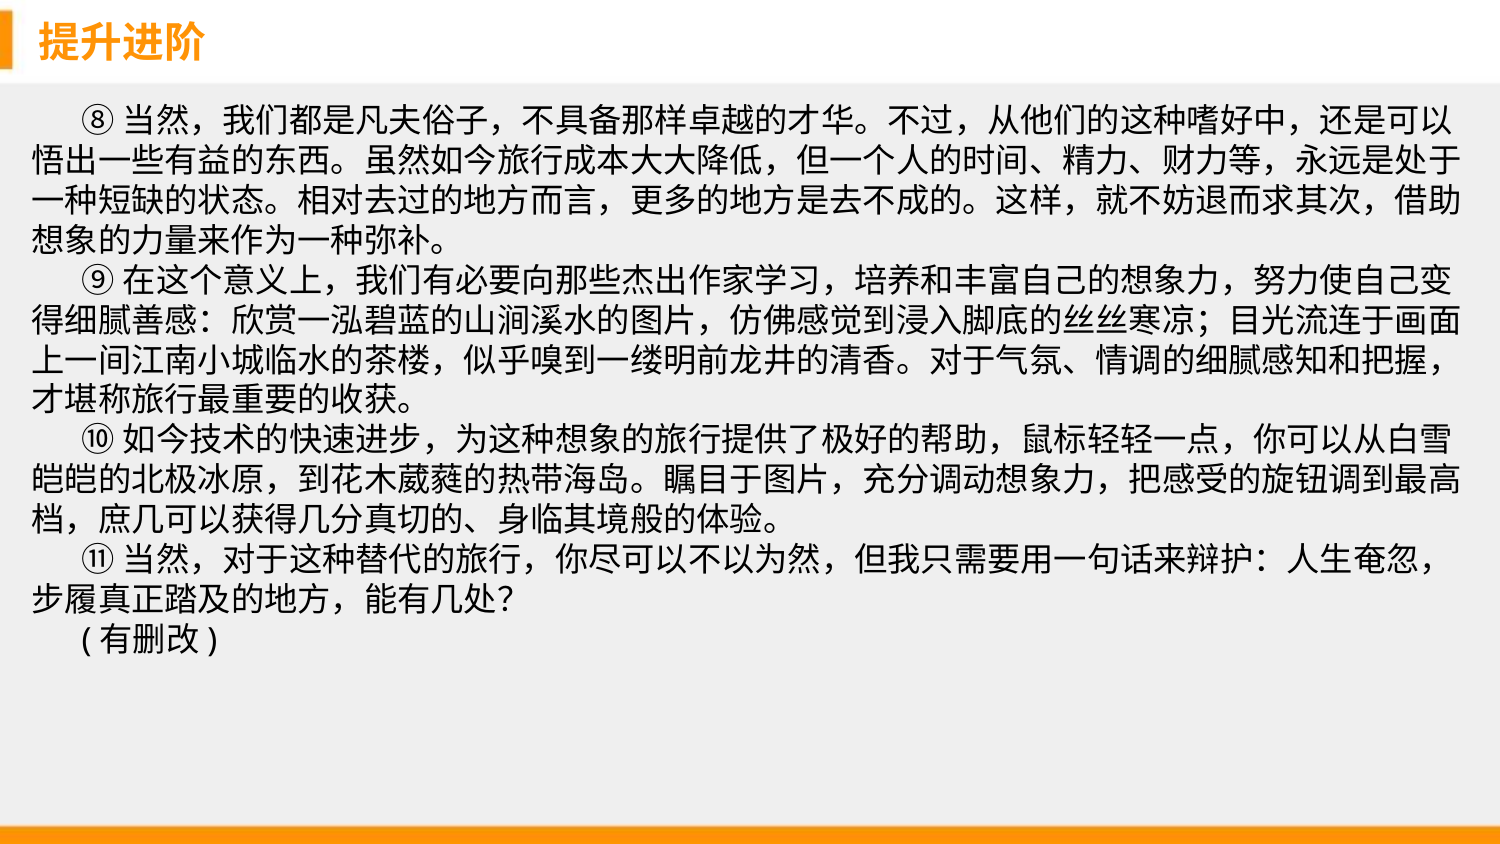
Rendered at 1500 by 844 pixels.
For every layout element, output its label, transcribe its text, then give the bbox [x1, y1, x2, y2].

text_box 提升进阶 [23, 1, 804, 81]
text_box ⑧当然，我们都是凡夫俗子，不具备那样卓越的才华。不过，从他们的这种嗜好中，还是可以悟出一些有益的东西。虽然如今旅行成本大大降低，但一个人的时间、精力、财力等，永远是处于一种短缺的状态。相对去过的地方而言，更多的地方是去不成的。这样，就不妨退而求其次，借助想象的力量来作为一种弥补。 ⑨在这个意义上，我们有必要向那些杰出作家学习，培养和丰富自己的想象力，努力使自己变得细腻善感：欣赏一泓碧蓝的山涧溪水的图片，仿佛感觉到浸入脚底的丝丝寒凉；目光流连于画面上一间江南小城临水的茶楼，似乎嗅到一缕明前龙井的清香。对于气氛、情调的细腻感知和把握，才堪称旅行最重要的收获。 ⑩如今技术的快速进步，为这种想象的旅行提供了极好的帮助，鼠标轻轻一点，你可以从白雪皑皑的北极冰原，到花木葳蕤的热带海岛。瞩目于图片，充分调动想象力，把感受的旋钮调到最高档，庶几可以获得几分真切的、身临其境般的体验。 ⑪当然，对于这种替代的旅行，你尽可以不以为然，但我只需要用一句话来辩护：人生奄忽，步履真正踏及的地方，能有几处？ (有删改) [16, 91, 1490, 666]
picture [0, 0, 1500, 844]
